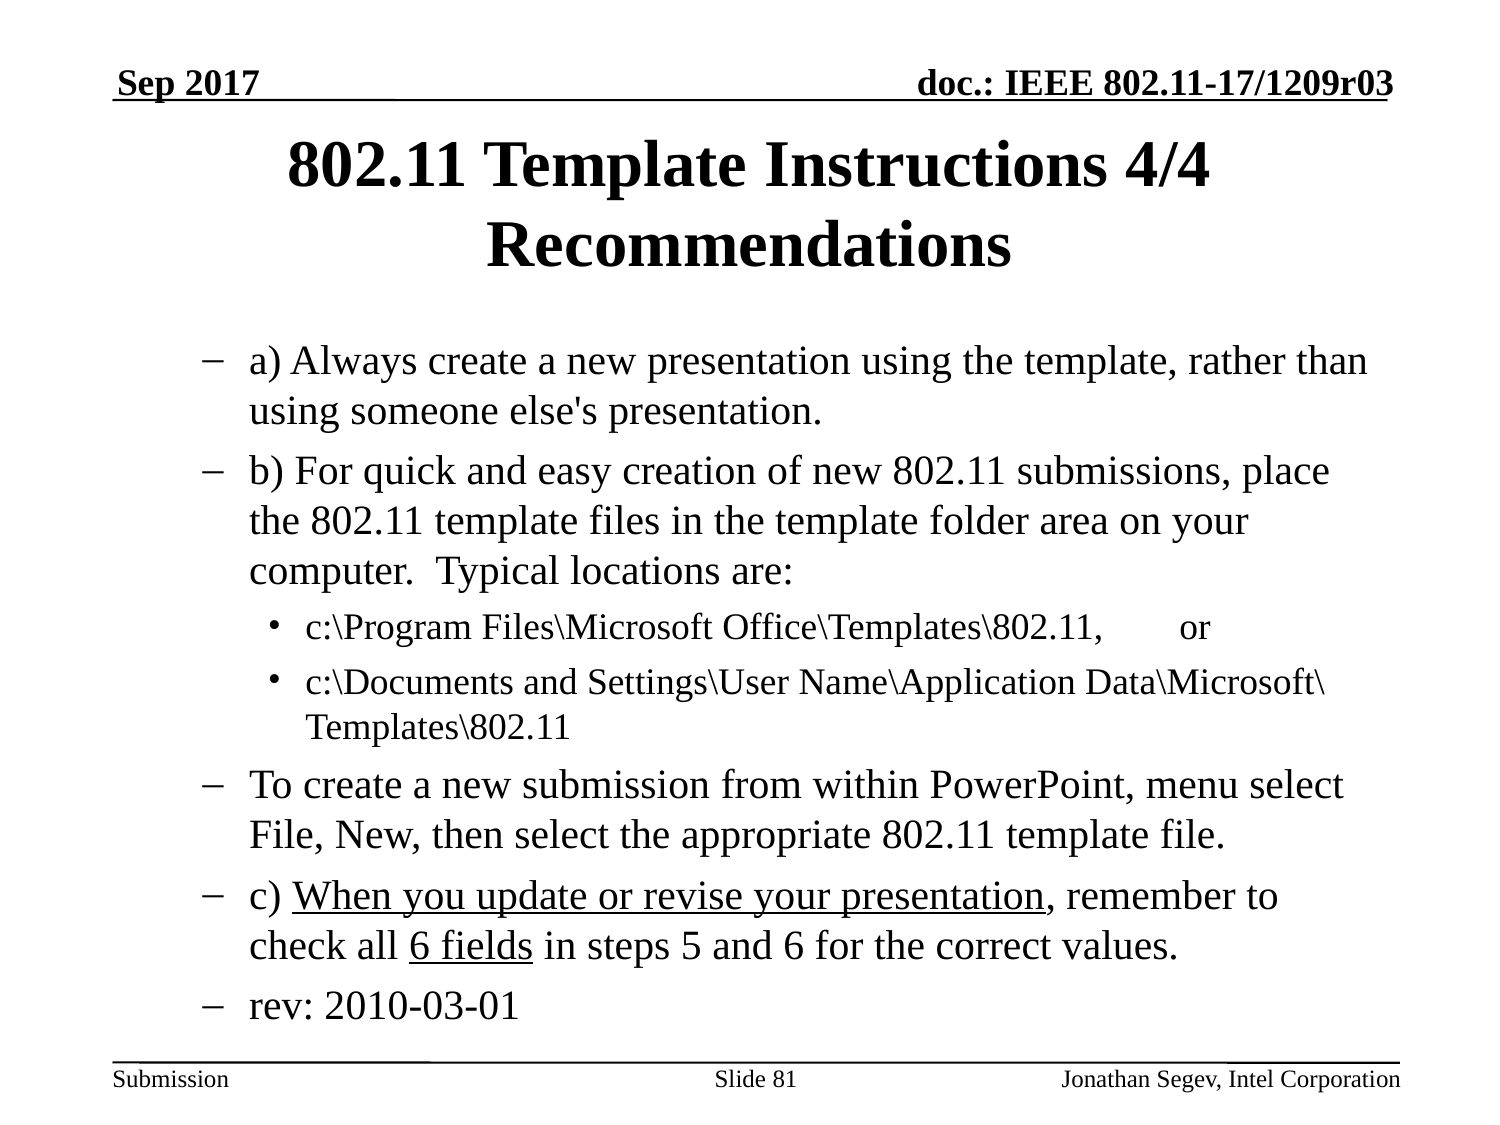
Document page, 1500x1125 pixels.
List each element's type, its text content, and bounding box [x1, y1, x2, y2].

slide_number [116, 58, 507, 104]
slide_number Slide 81 [712, 1061, 800, 1123]
title 802.11 Template Instructions 4/4 Recommendations [112, 112, 1388, 288]
footer Jonathan Segev, Intel Corporation [995, 1061, 1402, 1093]
list a) Always create a new presentation using the template, rather than using someone else's presentation. b) For quick and easy creation of new 802.11 submissions, place the 802.11 template files in the template folder area on your computer. Typical locations are: c:\Program Files\Microsoft Office\Templates\802.11, or c:\Documents and Settings\User Name\Application Data\Microsoft\Templates\802.11 To create a new submission from within PowerPoint, menu select File, New, then select the appropriate 802.11 template file. c) When you update or revise your presentation, remember to check all 6 fields in steps 5 and 6 for the correct values. rev: 2010-03-01 [112, 324, 1388, 1036]
